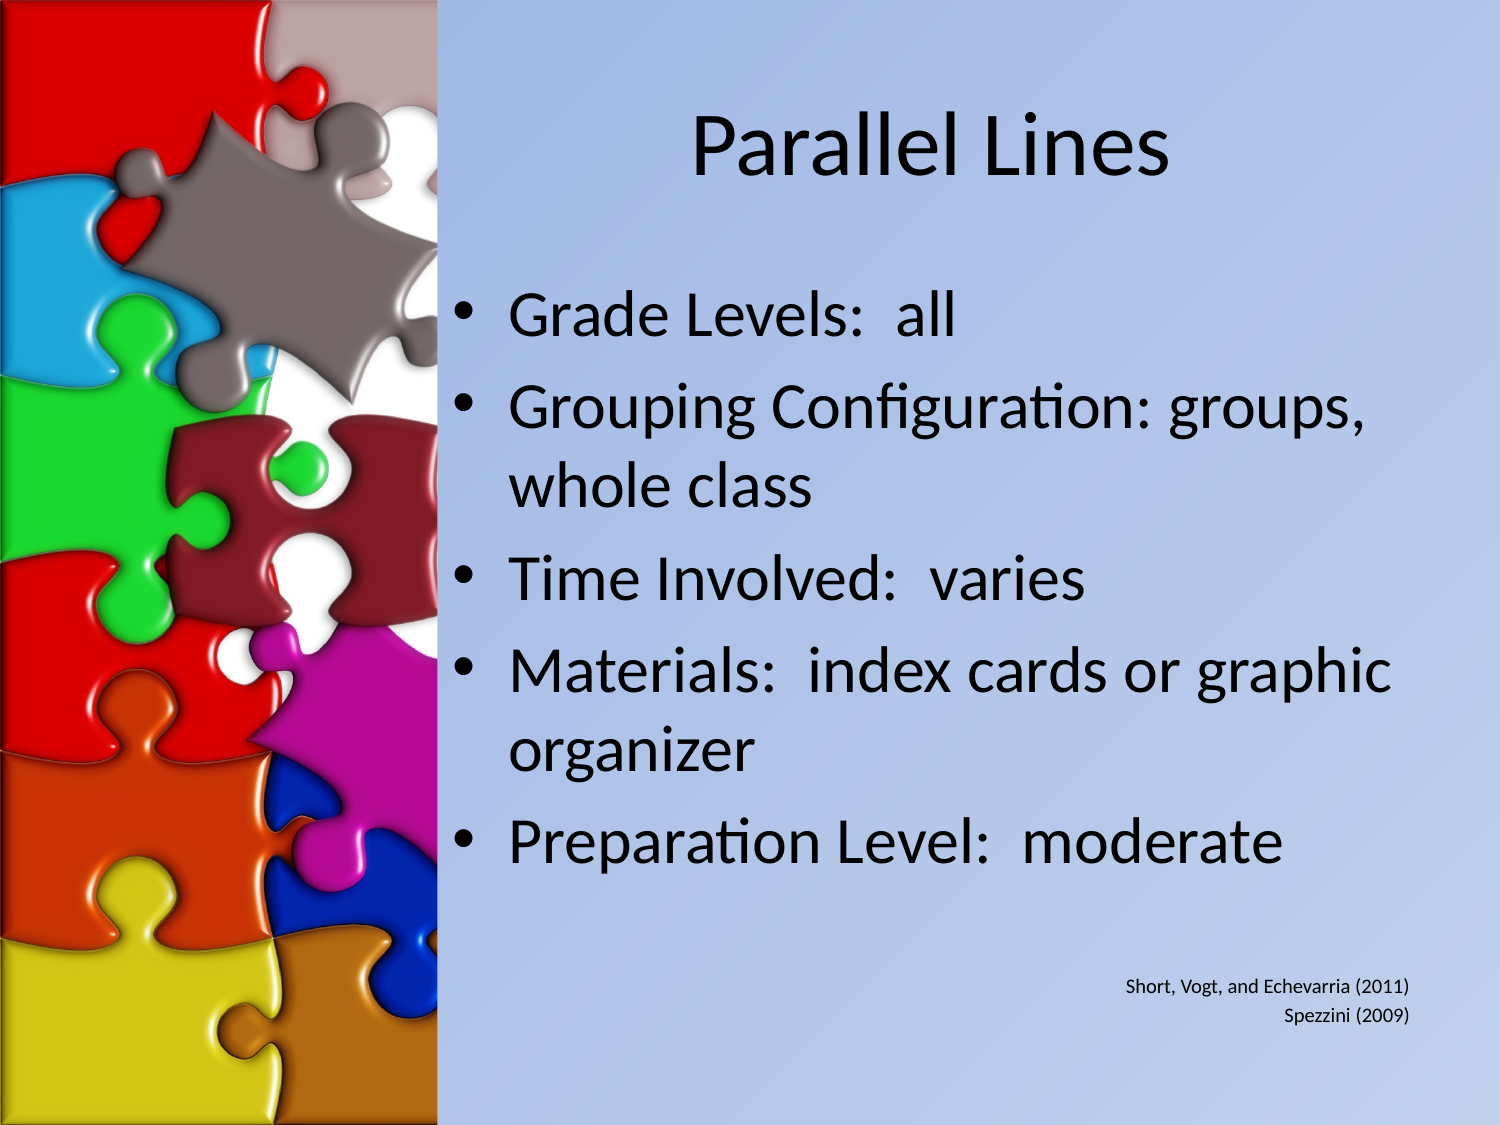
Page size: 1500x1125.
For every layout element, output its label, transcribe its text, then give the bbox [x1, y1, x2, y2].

picture [0, 0, 438, 1125]
list Grade Levels: all Grouping Configuration: groups, whole class Time Involved: varies Materials: index cards or graphic organizer Preparation Level: moderate Short, Vogt, and Echevarria (2011) Spezzini (2009) [437, 262, 1425, 1038]
title Parallel Lines [437, 45, 1425, 233]
